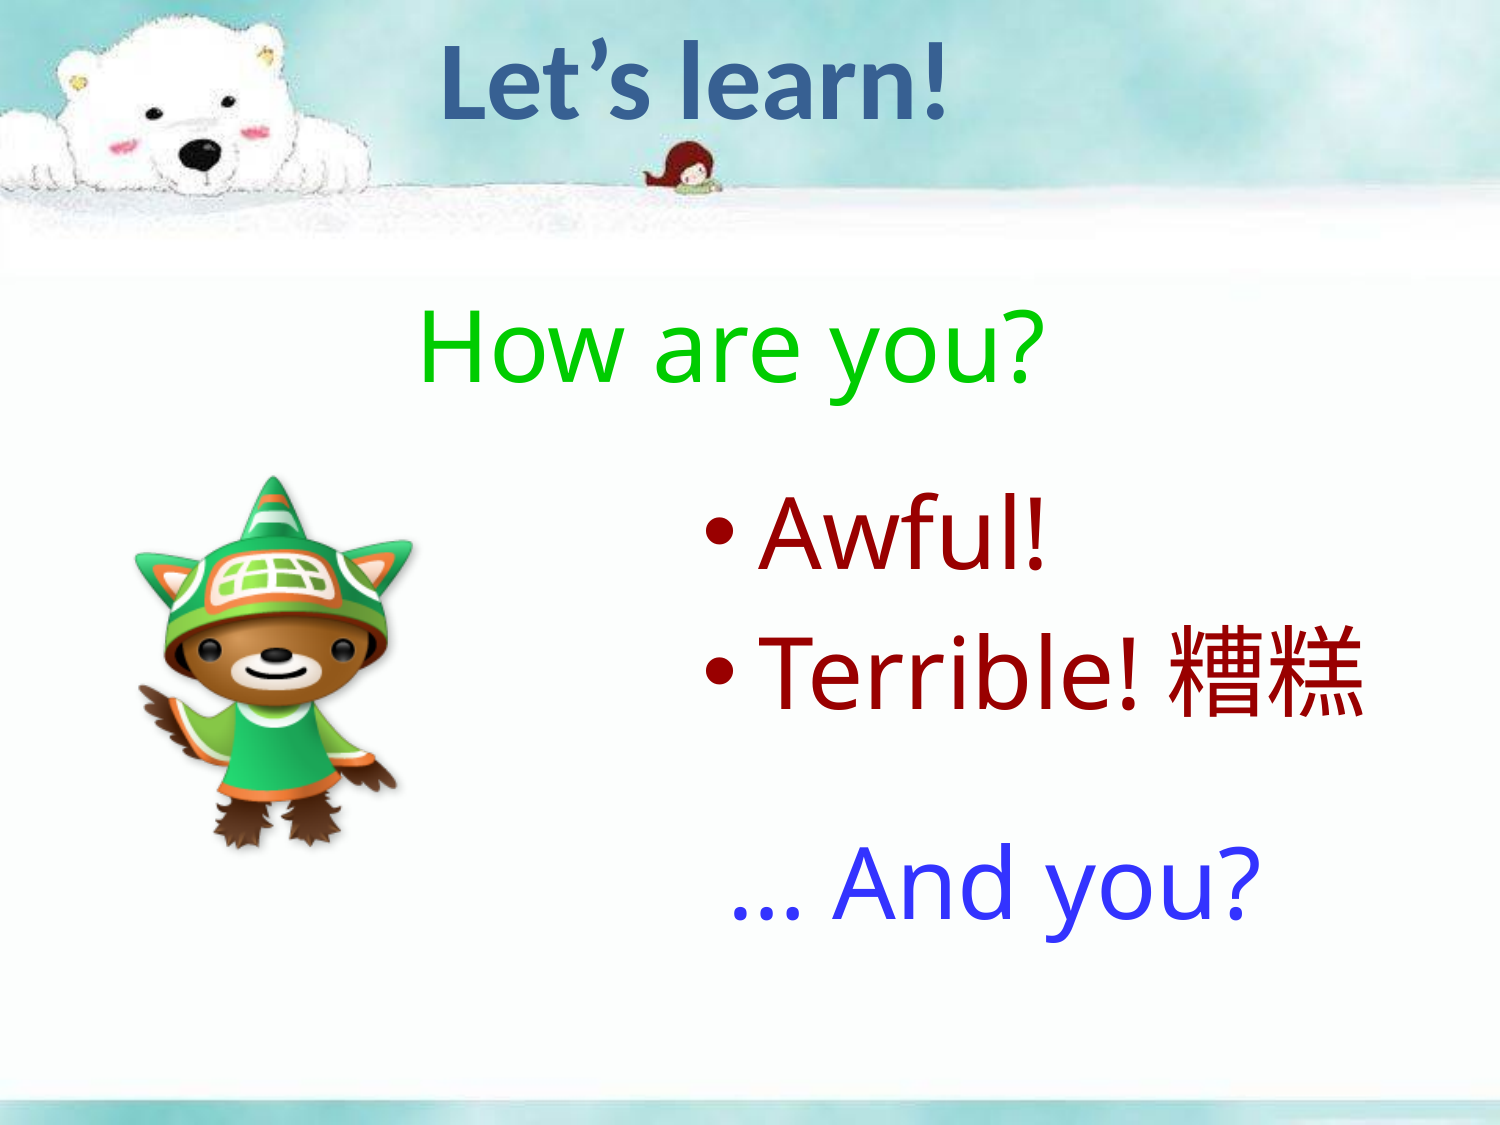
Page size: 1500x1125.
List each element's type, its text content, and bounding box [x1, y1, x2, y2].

text_box Awful! Terrible!糟糕 [687, 462, 1400, 775]
picture [0, 0, 1500, 1125]
text_box … And you? [712, 812, 1338, 948]
text_box How are you? [199, 274, 1263, 425]
text_box Let’s learn! [424, 0, 970, 150]
